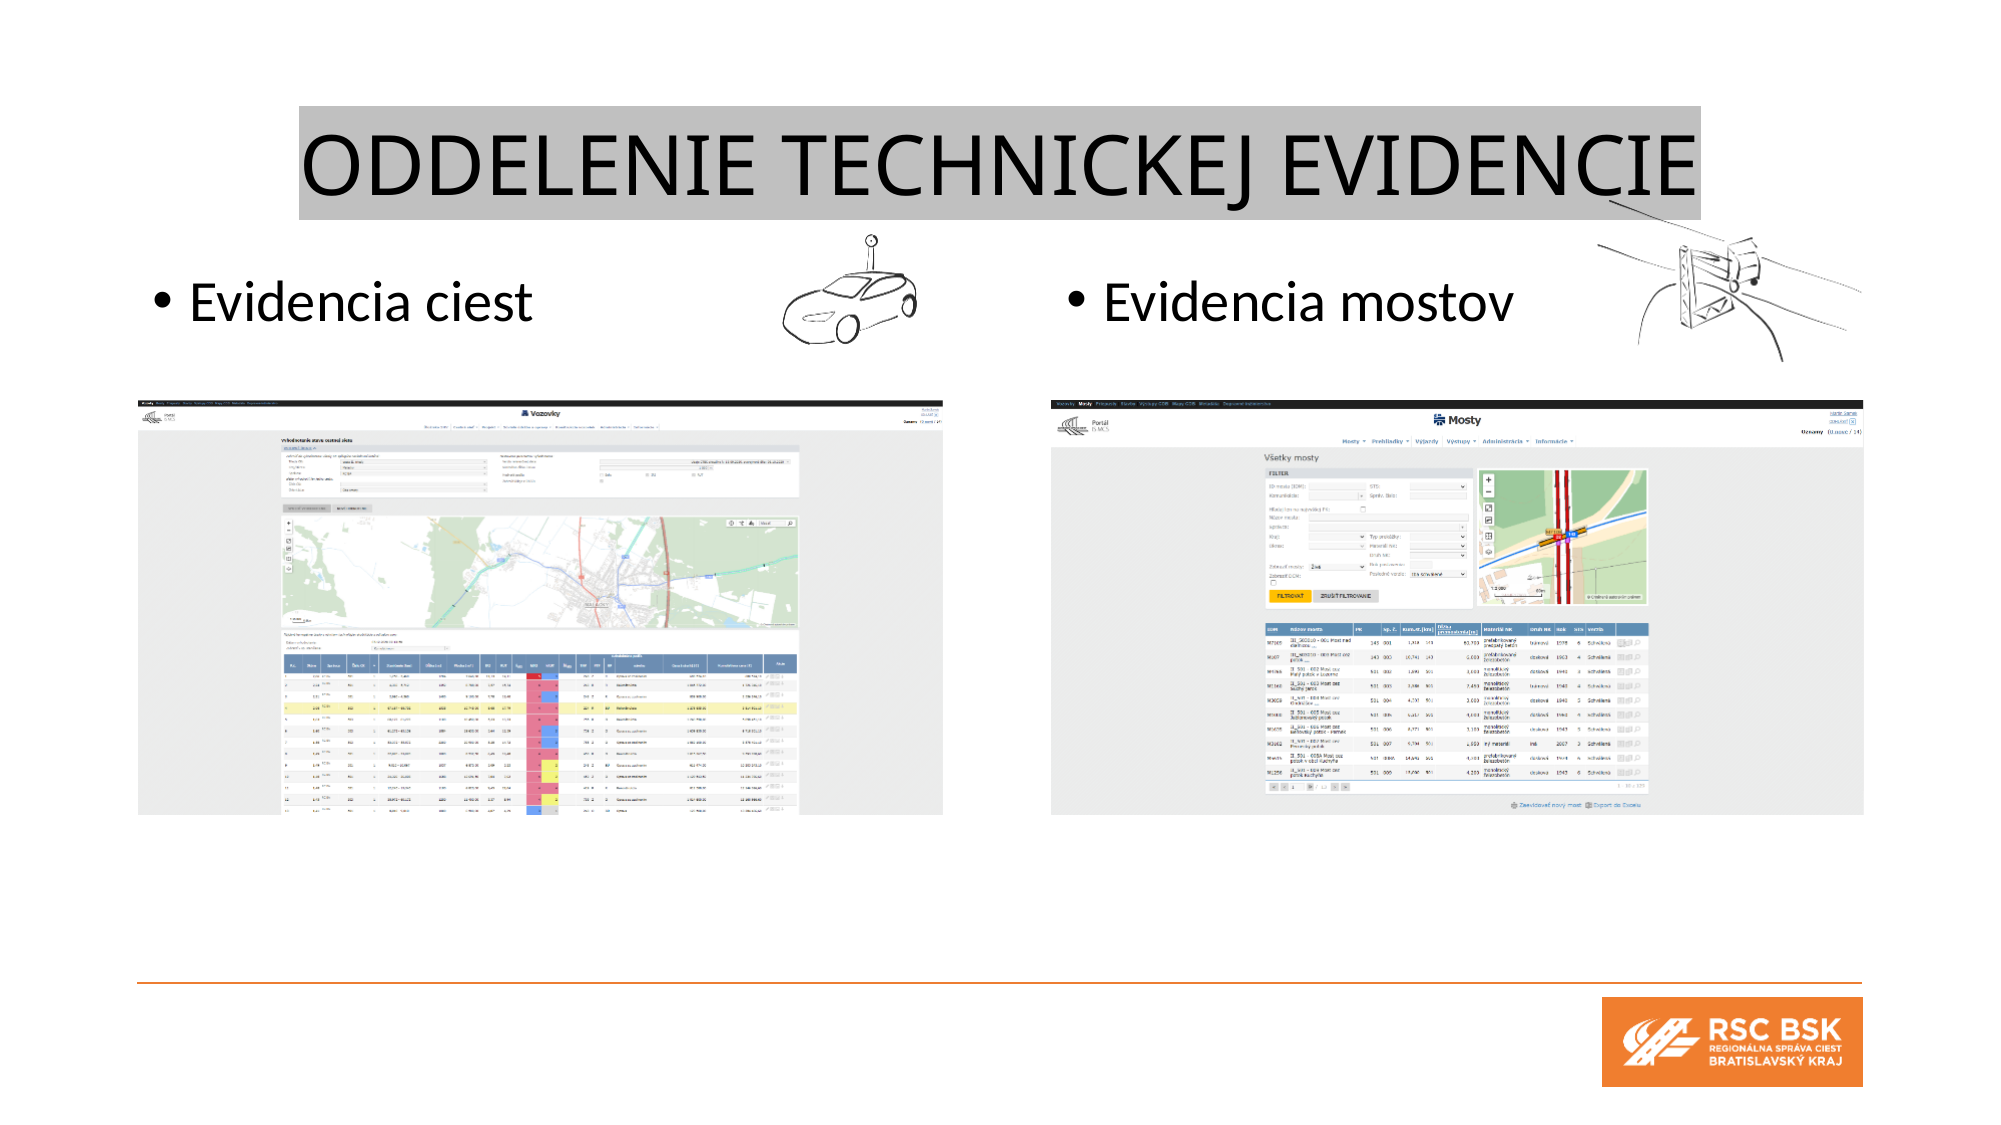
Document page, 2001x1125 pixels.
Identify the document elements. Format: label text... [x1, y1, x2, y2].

list Evidencia ciest [137, 263, 586, 330]
picture [1595, 188, 1885, 381]
picture [138, 400, 943, 815]
text_box Evidencia mostov [1051, 263, 1595, 342]
title ODDELENIE TECHNICKEJ EVIDENCIE [137, 59, 1863, 278]
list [769, 219, 942, 365]
picture [1051, 400, 1864, 815]
picture [1602, 997, 1863, 1087]
